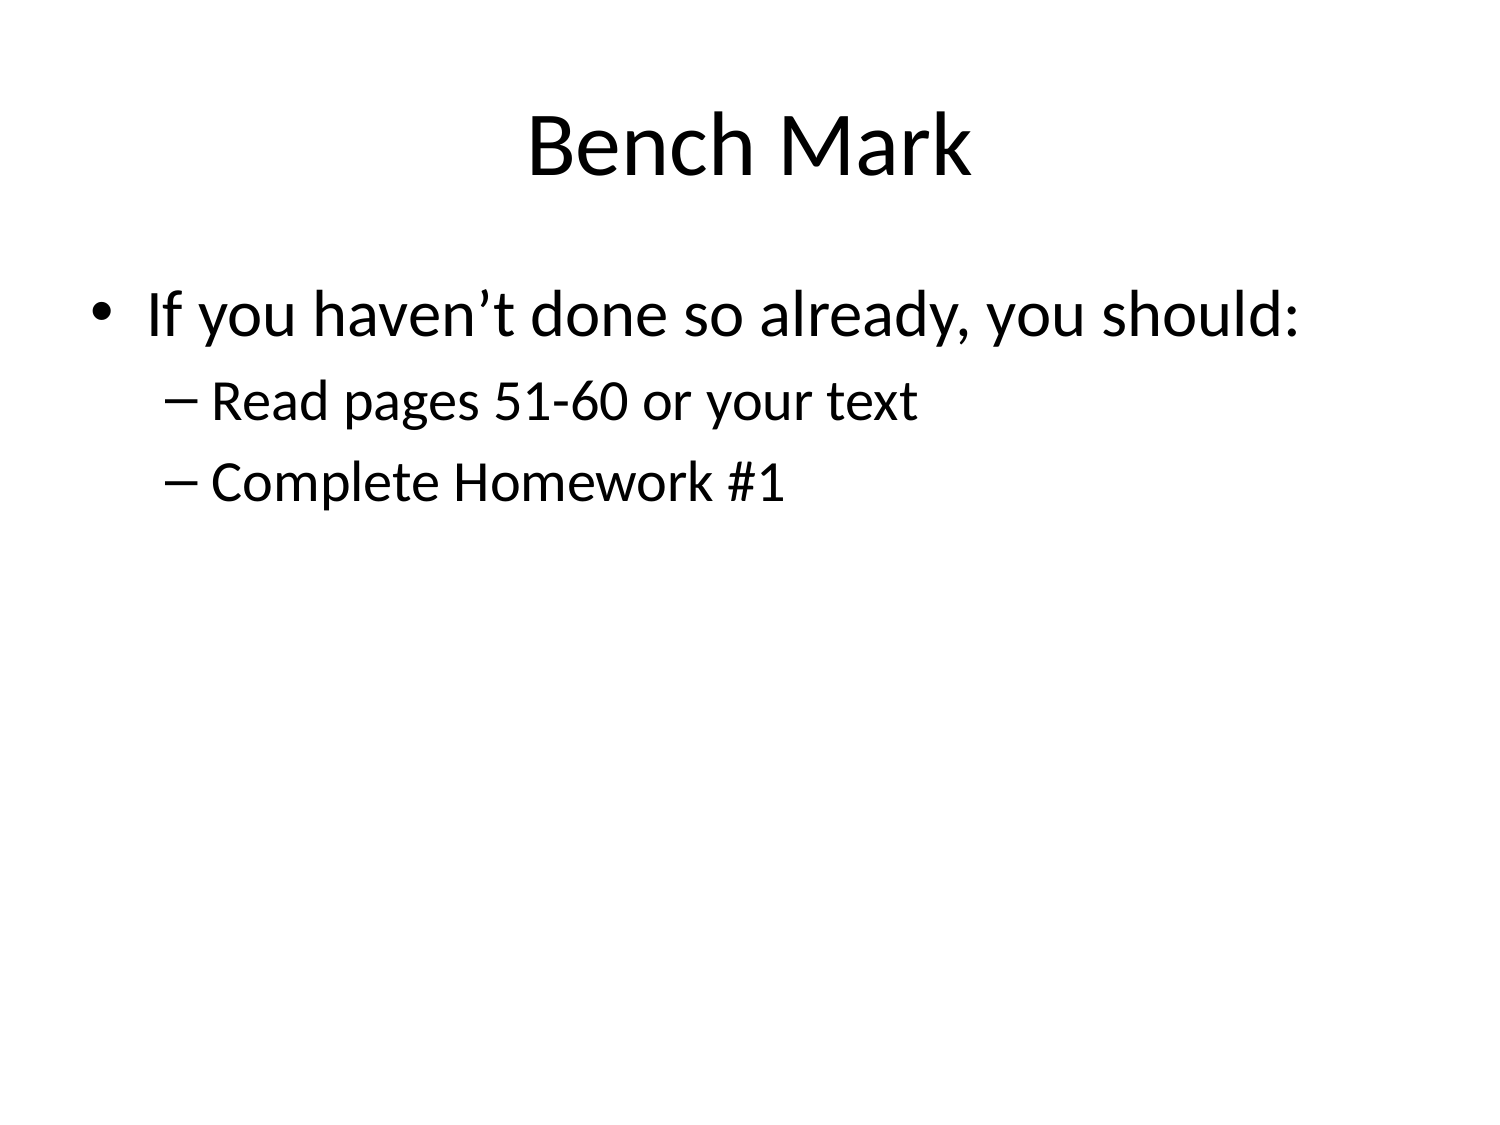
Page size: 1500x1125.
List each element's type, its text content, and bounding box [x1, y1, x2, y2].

title Bench Mark [75, 45, 1425, 233]
list If you haven’t done so already, you should: Read pages 51-60 or your text Complete Homework #1 [75, 262, 1425, 1005]
